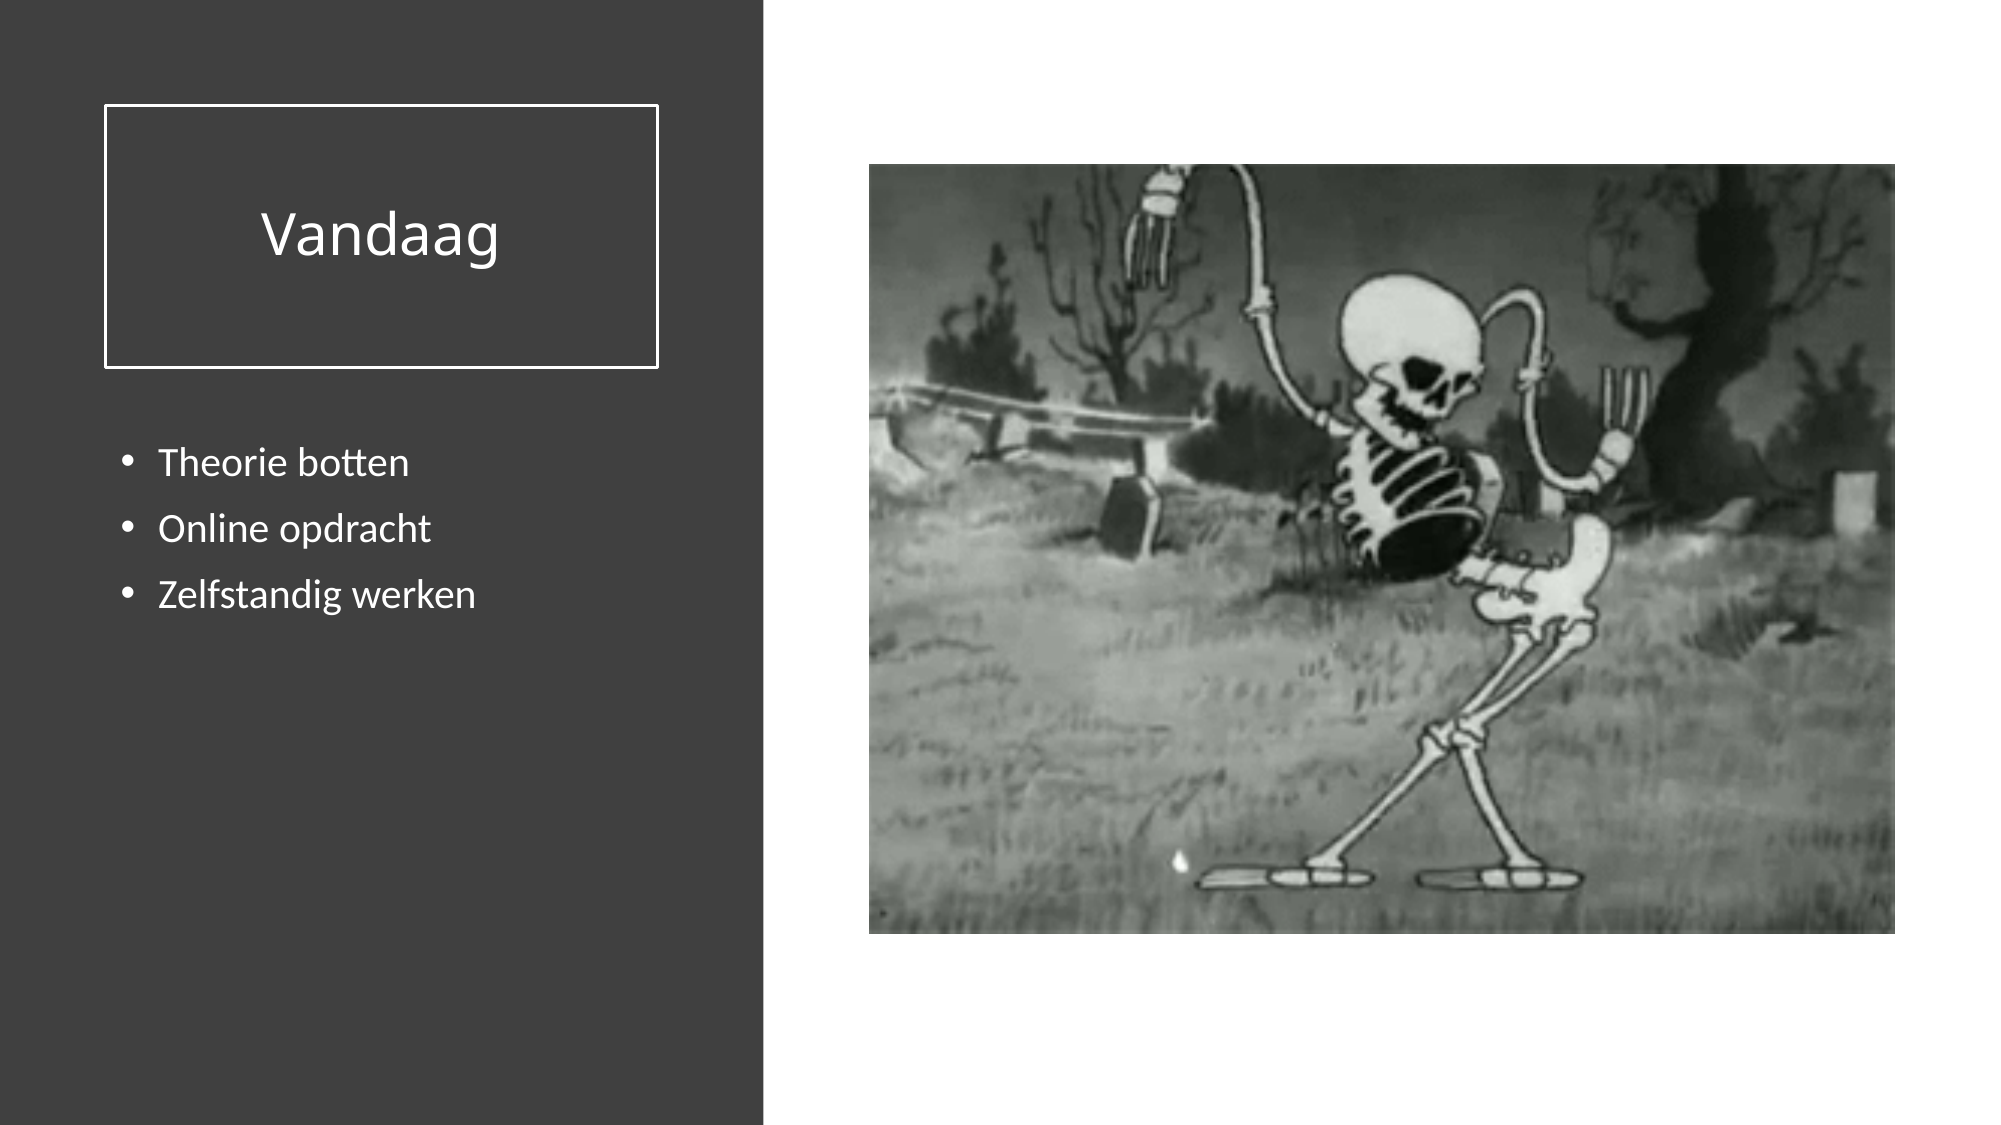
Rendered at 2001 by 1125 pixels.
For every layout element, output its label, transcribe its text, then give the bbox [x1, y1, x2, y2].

list Theorie botten Online opdracht Zelfstandig werken [105, 432, 658, 994]
picture [869, 164, 1895, 934]
text_box [0, 0, 764, 1125]
title Vandaag [105, 105, 658, 368]
